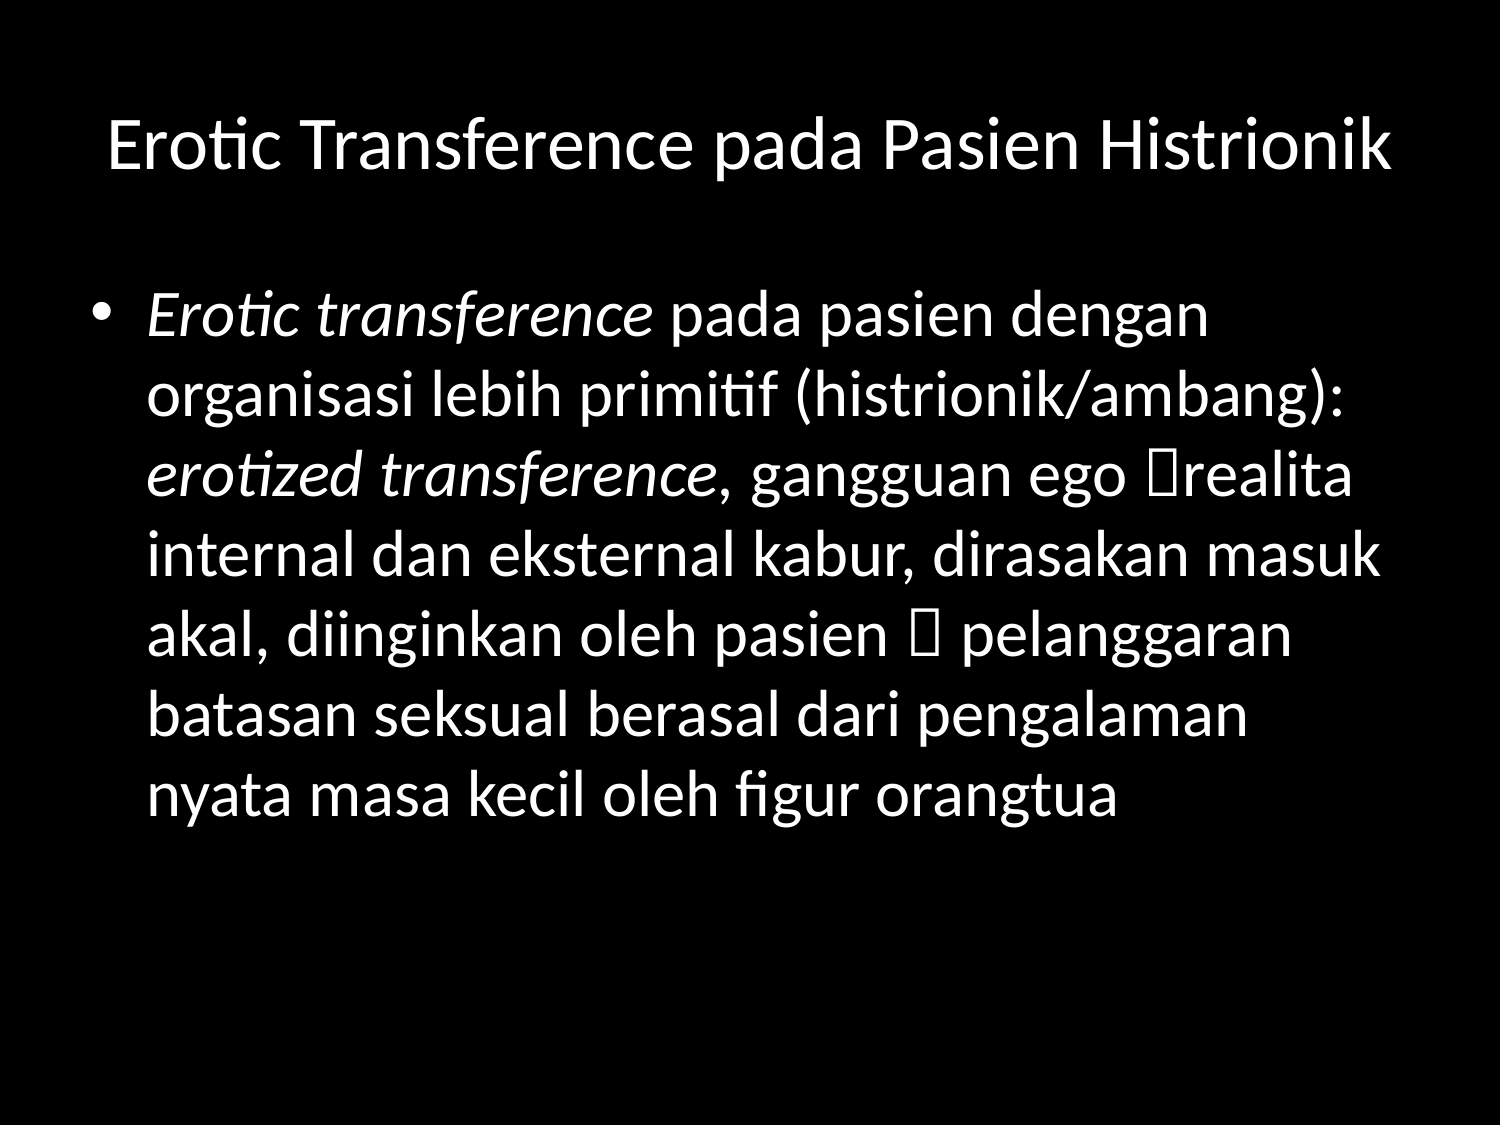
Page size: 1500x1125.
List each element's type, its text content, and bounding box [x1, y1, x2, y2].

list Erotic transference pada pasien dengan organisasi lebih primitif (histrionik/ambang): erotized transference, gangguan ego realita internal dan eksternal kabur, dirasakan masuk akal, diinginkan oleh pasien  pelanggaran batasan seksual berasal dari pengalaman nyata masa kecil oleh figur orangtua [75, 262, 1425, 1005]
title Erotic Transference pada Pasien Histrionik [75, 45, 1425, 233]
